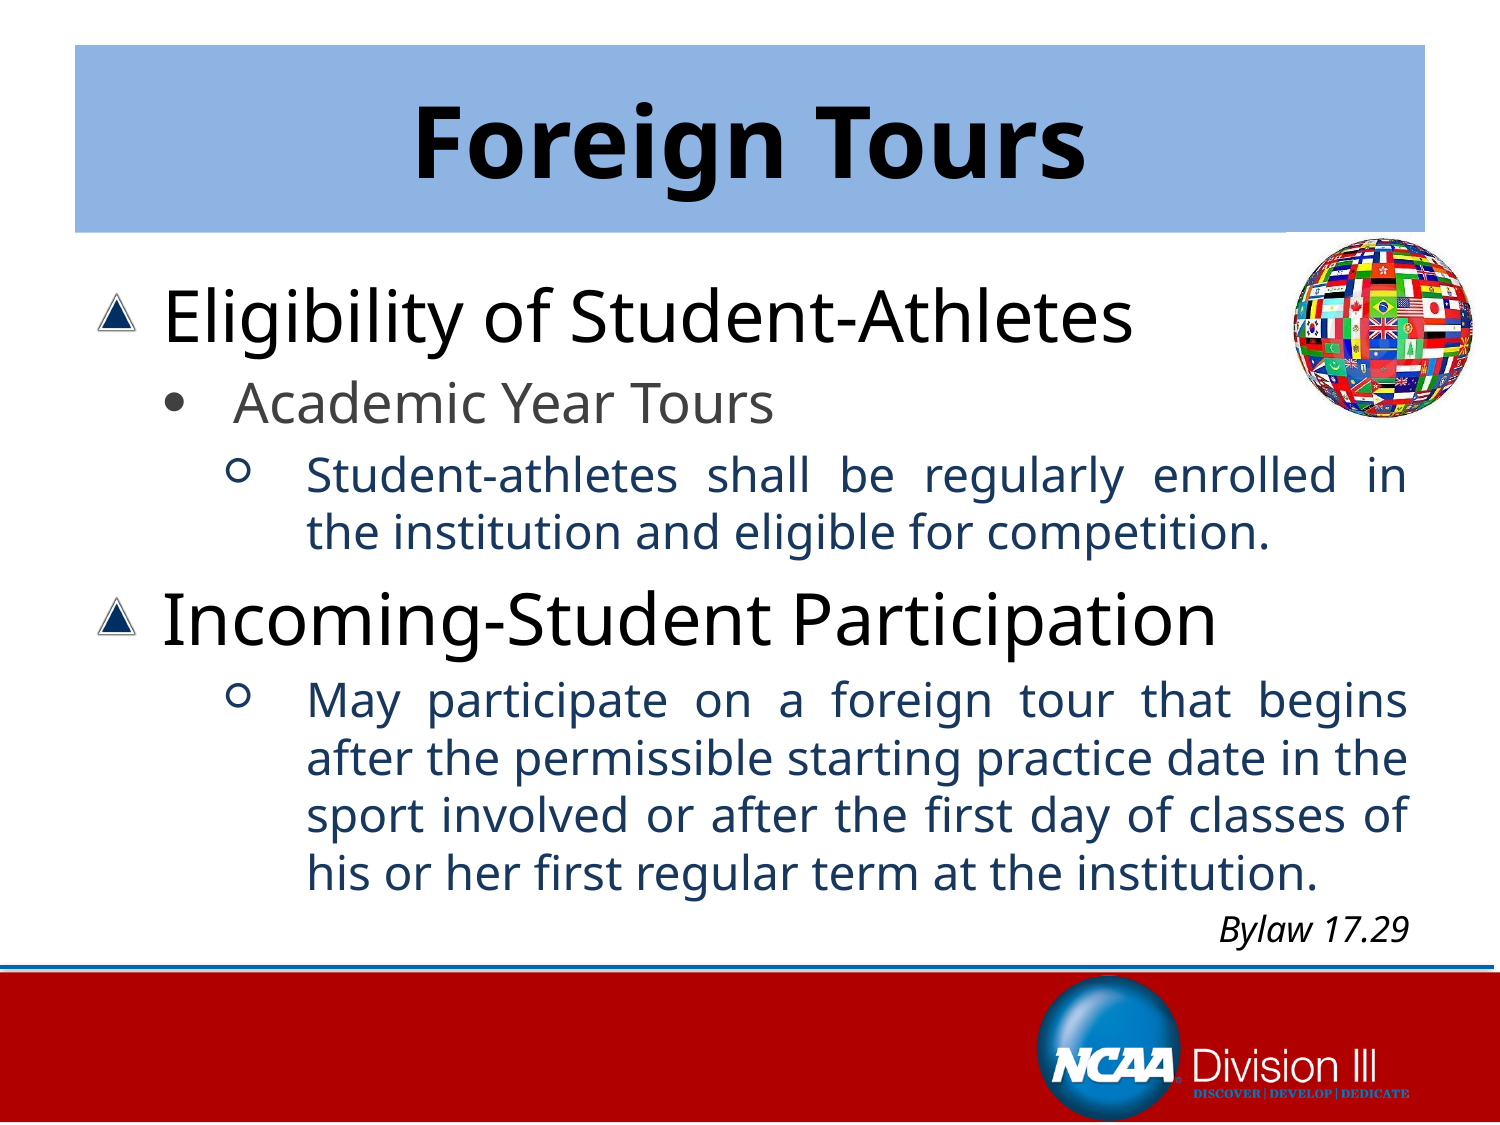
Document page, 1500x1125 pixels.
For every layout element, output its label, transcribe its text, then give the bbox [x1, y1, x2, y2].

picture [90, 286, 143, 340]
list Eligibility of Student-Athletes Academic Year Tours Student-athletes shall be regularly enrolled in the institution and eligible for competition. Incoming-Student Participation May participate on a foreign tour that begins after the permissible starting practice date in the sport involved or after the first day of classes of his or her first regular term at the institution. Bylaw 17.29 [75, 262, 1425, 991]
picture [90, 590, 143, 644]
title Foreign Tours [75, 45, 1425, 233]
picture [1285, 232, 1481, 428]
picture [1021, 991, 1423, 1125]
